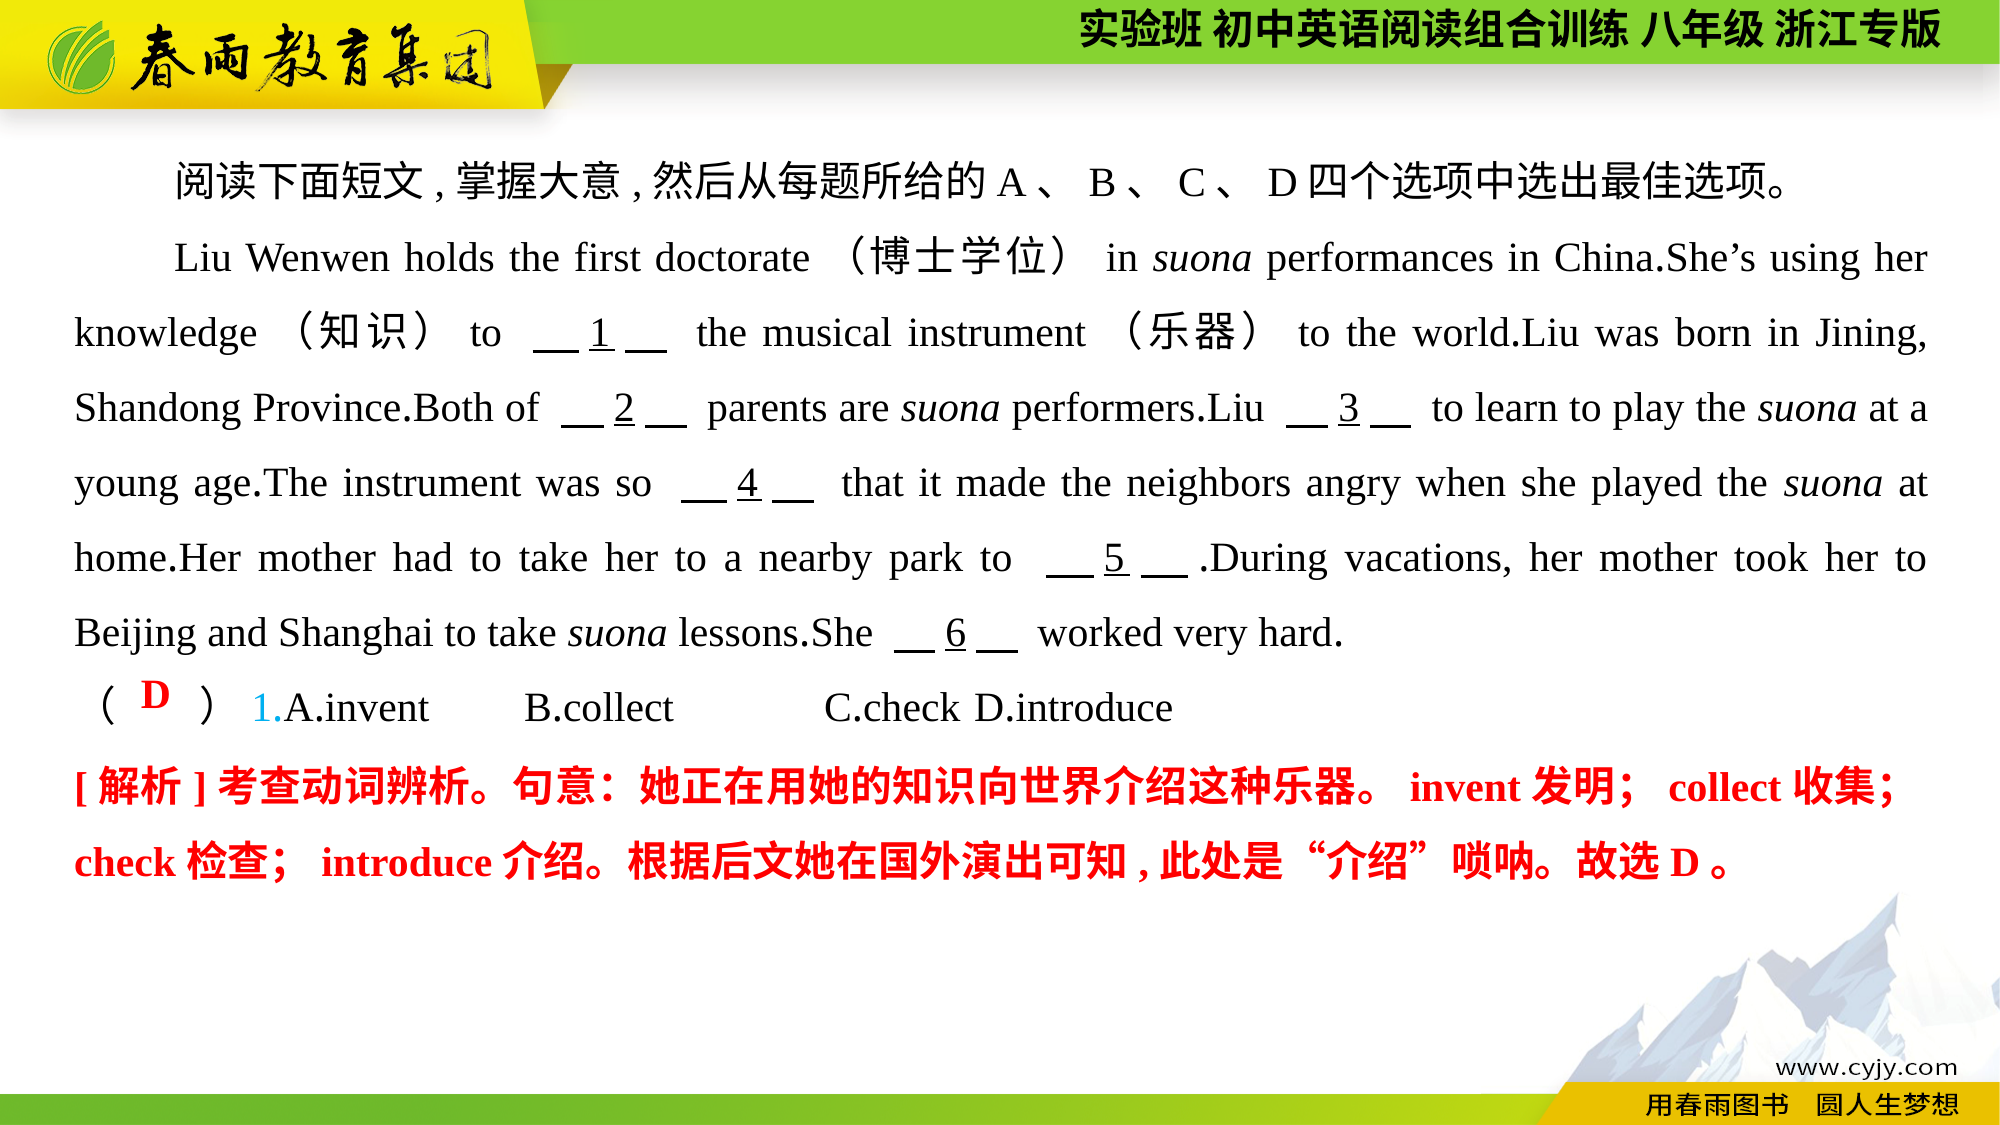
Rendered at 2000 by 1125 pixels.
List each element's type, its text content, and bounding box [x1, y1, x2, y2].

text_box [解析]考查动词辨析。句意：她正在用她的知识向世界介绍这种乐器。invent发明；collect收集；check检查；introduce介绍。根据后文她在国外演出可知,此处是“介绍”唢呐。故选D。 [59, 727, 1944, 893]
list 阅读下面短文,掌握大意,然后从每题所给的A、B、C、D四个选项中选出最佳选项。 Liu Wenwen holds the first doctorate（博士学位）in suona performances in China.She’s using her knowledge（知识）to 1 the musical instrument（乐器）to the world.Liu was born in Jining, Shandong Province.Both of 2 parents are suona performers.Liu 3 to learn to play the suona at a young age.The instrument was so 4 that it made the neighbors angry when she played the suona at home.Her mother had to take her to a nearby park to 5 .During vacations, her mother took her to Beijing and Shanghai to take suona lessons.She 6 worked very hard. （ ）1.A.invent B.collect C.check D.introduce [59, 122, 1944, 727]
text_box D [126, 659, 186, 725]
picture [0, 0, 2000, 1125]
